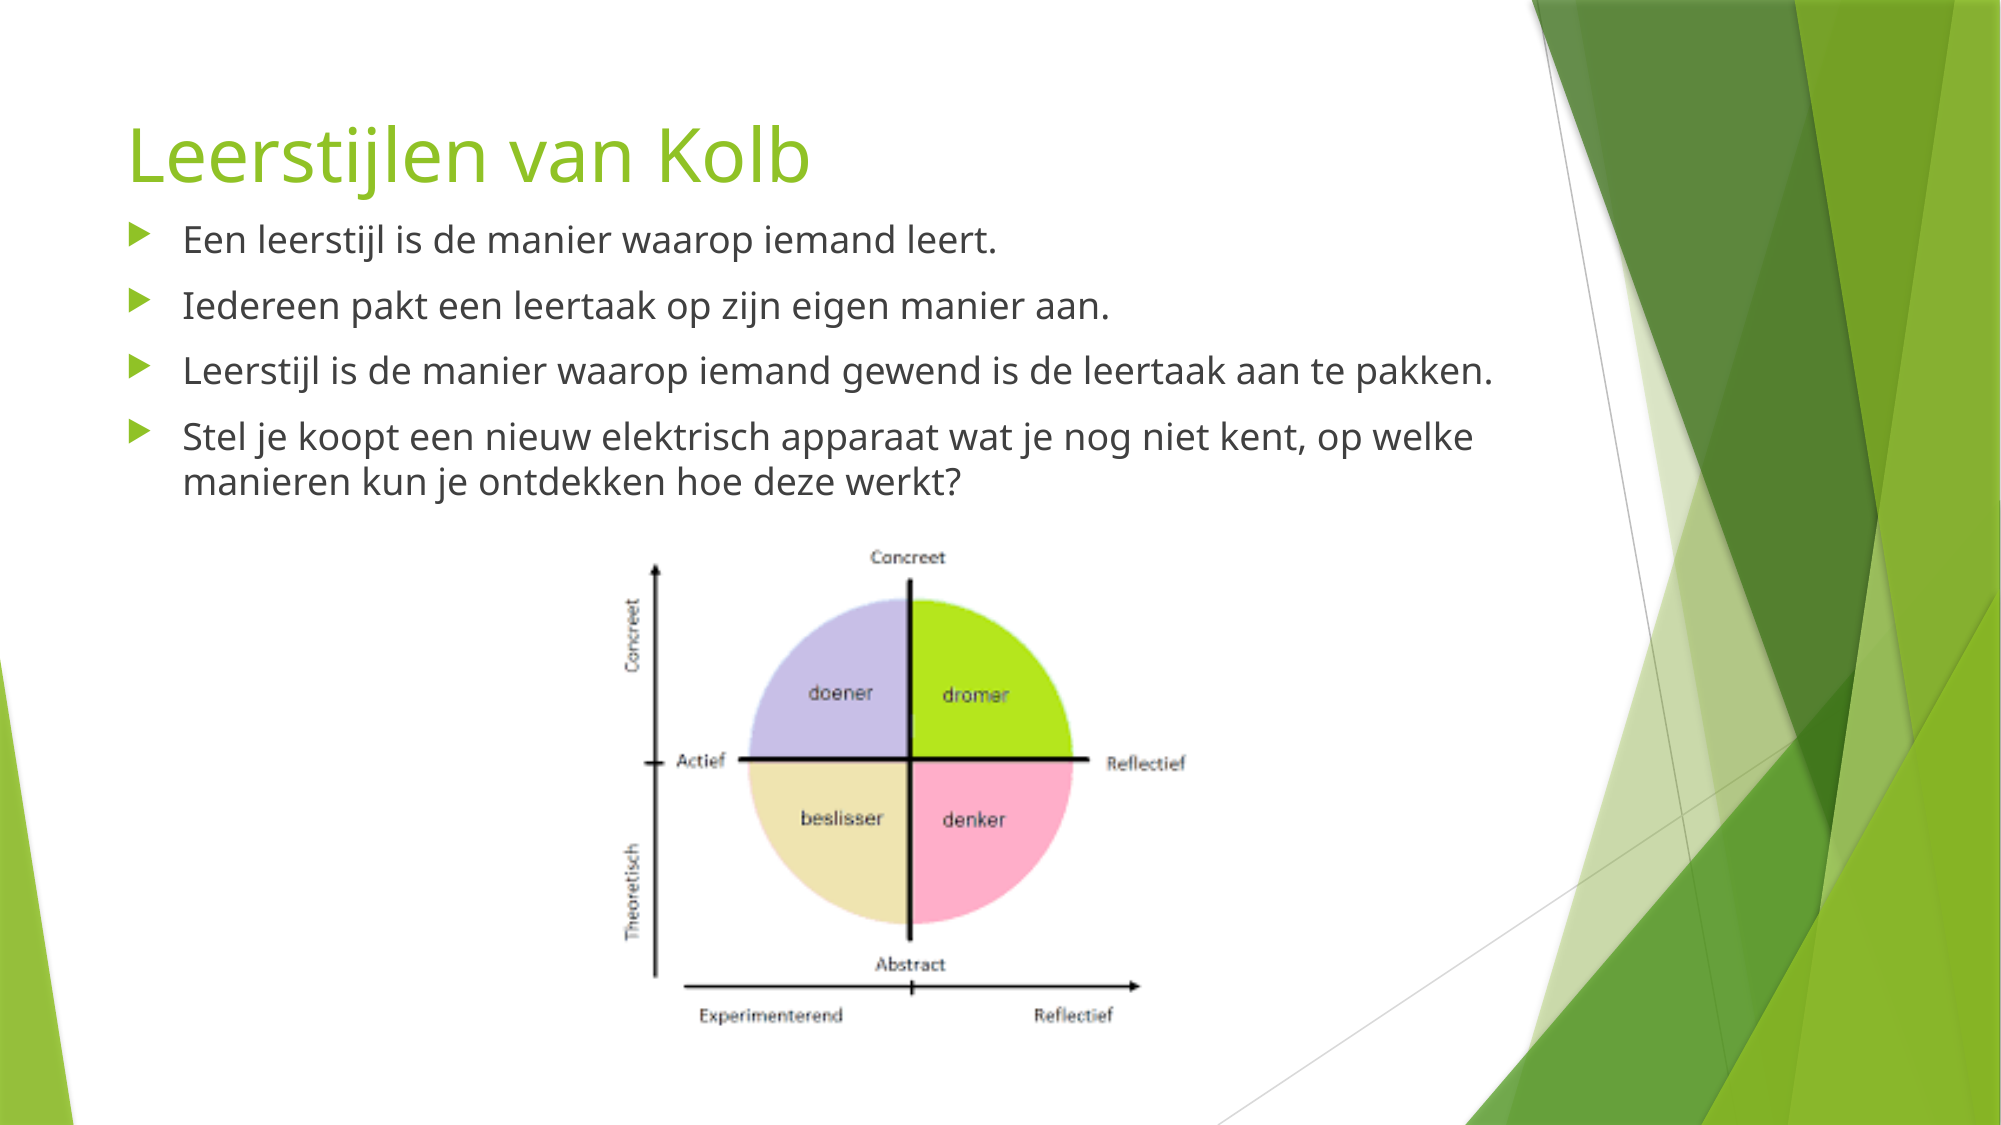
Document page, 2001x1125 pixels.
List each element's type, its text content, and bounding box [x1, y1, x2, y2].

title Leerstijlen van Kolb [111, 99, 1522, 208]
picture [621, 543, 1194, 1034]
list Een leerstijl is de manier waarop iemand leert. Iedereen pakt een leertaak op zijn eigen manier aan. Leerstijl is de manier waarop iemand gewend is de leertaak aan te pakken. Stel je koopt een nieuw elektrisch apparaat wat je nog niet kent, op welke manieren kun je ontdekken hoe deze werkt? [111, 208, 1522, 845]
